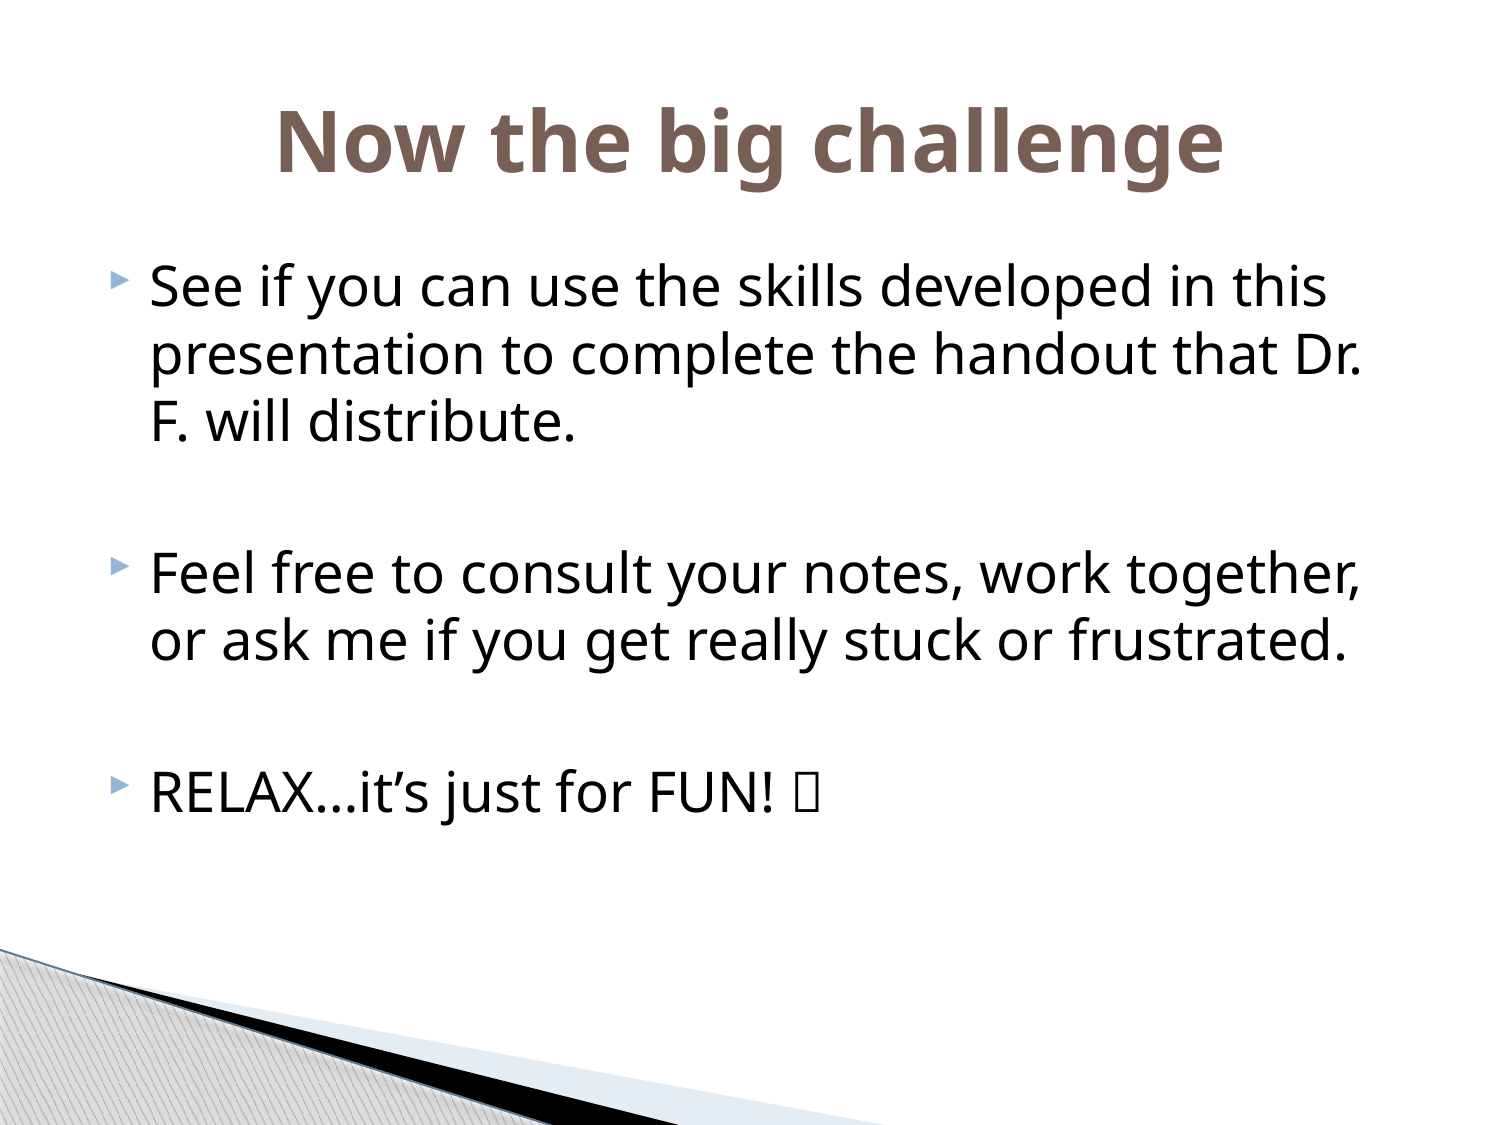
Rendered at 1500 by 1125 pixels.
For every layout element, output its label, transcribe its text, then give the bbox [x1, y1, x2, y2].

list See if you can use the skills developed in this presentation to complete the handout that Dr. F. will distribute. Feel free to consult your notes, work together, or ask me if you get really stuck or frustrated. RELAX…it’s just for FUN!  [75, 243, 1425, 986]
title Now the big challenge [75, 45, 1425, 233]
